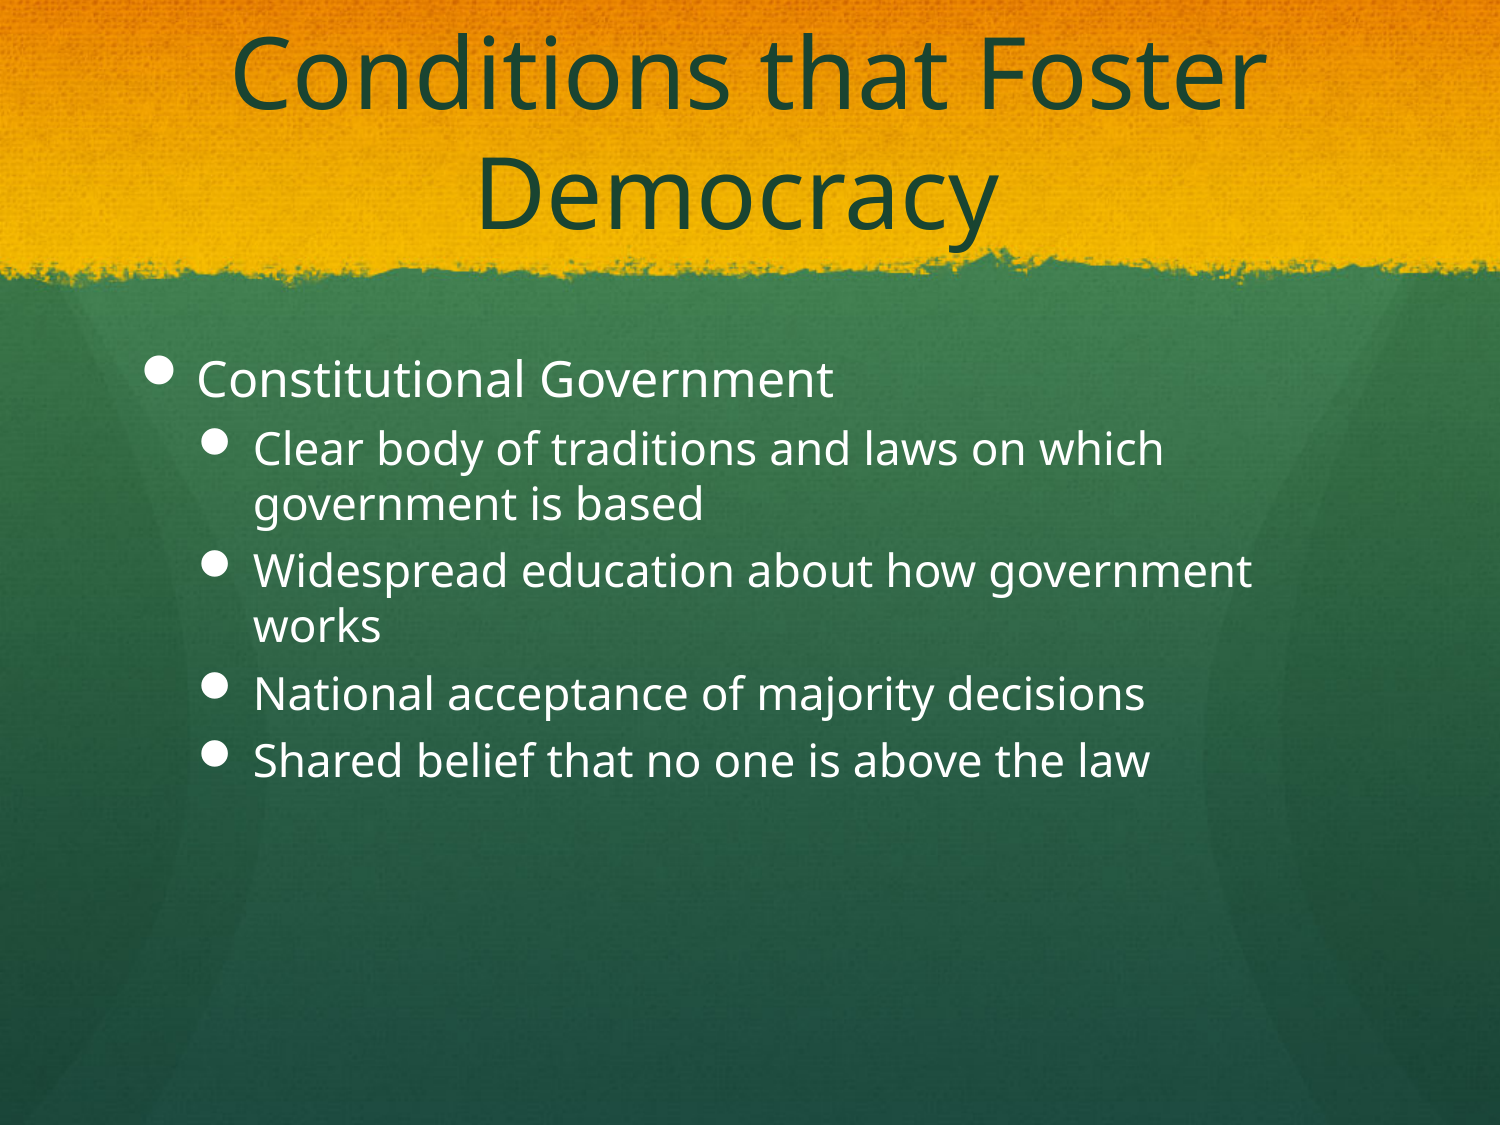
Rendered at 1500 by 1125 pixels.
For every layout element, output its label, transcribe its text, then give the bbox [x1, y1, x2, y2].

list Constitutional Government Clear body of traditions and laws on which government is based Widespread education about how government works National acceptance of majority decisions Shared belief that no one is above the law [125, 339, 1375, 1026]
picture [0, 0, 1500, 1125]
title Conditions that Foster Democracy [125, 13, 1375, 246]
